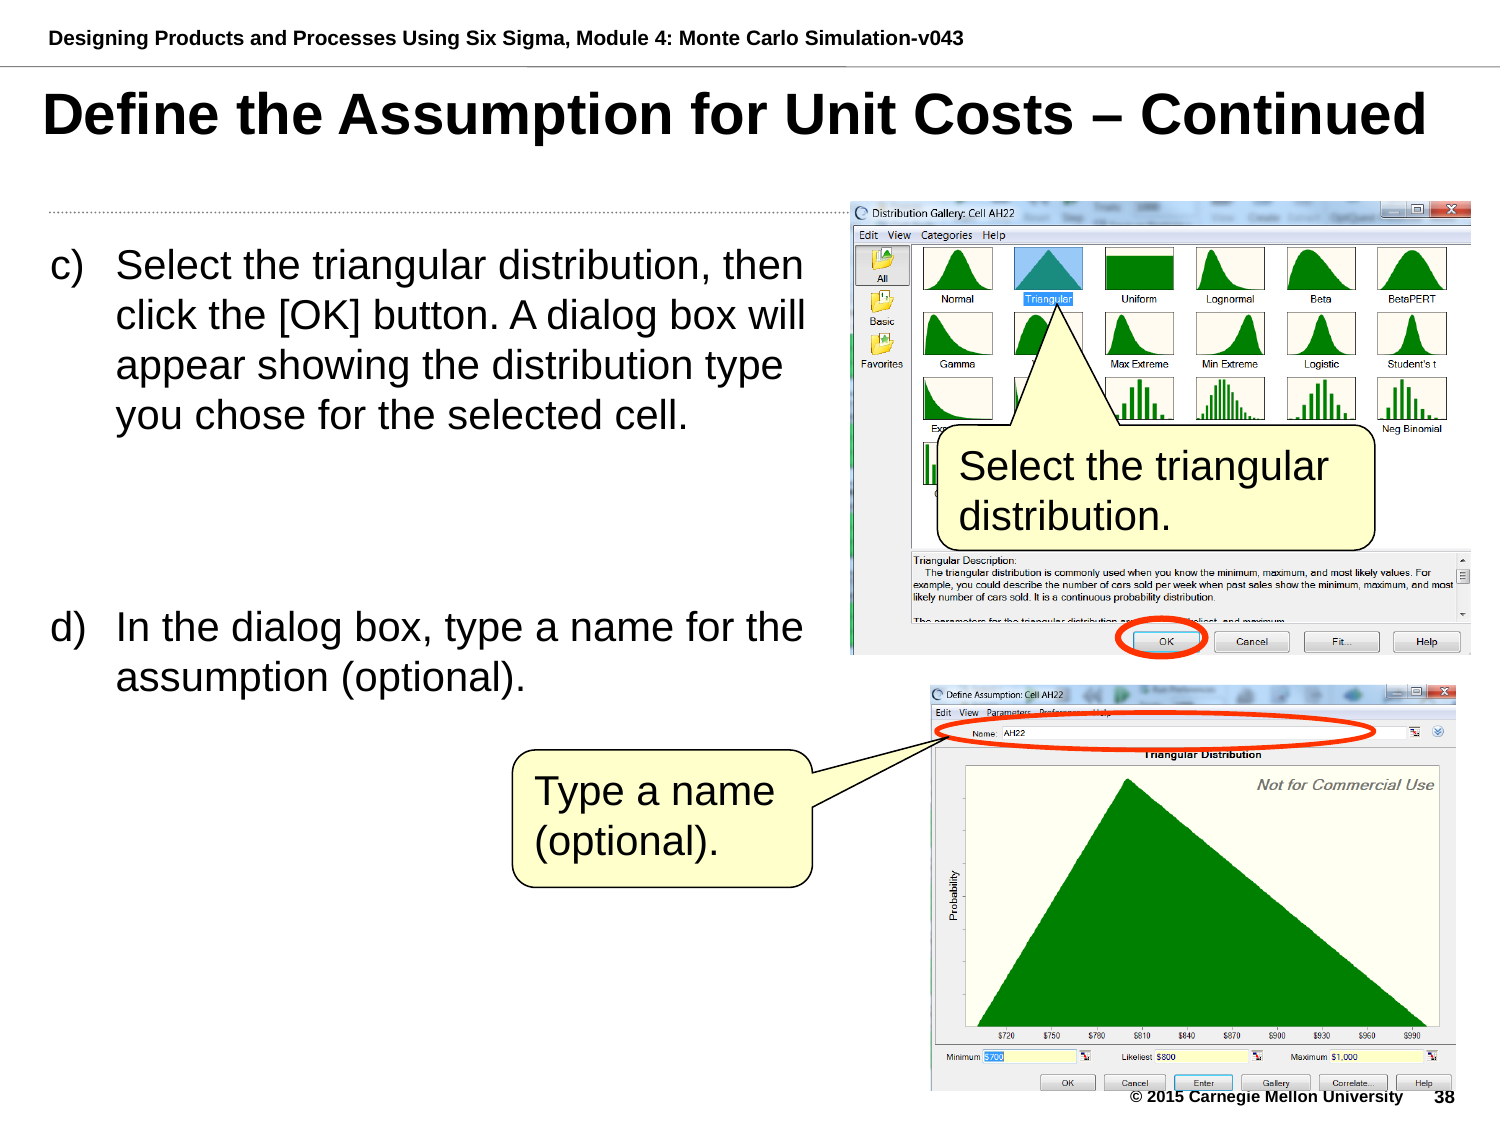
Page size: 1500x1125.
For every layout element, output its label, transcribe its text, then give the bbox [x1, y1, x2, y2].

picture [930, 684, 1456, 1091]
title Define the Assumption for Unit Costs – Continued [42, 89, 1438, 202]
text_box Type a name (optional). [512, 743, 925, 888]
picture [849, 201, 1471, 656]
list Select the triangular distribution, then click the [OK] button. A dialog box will appear showing the distribution type you chose for the selected cell. In the dialog box, type a name for the assumption (optional). [50, 237, 813, 1000]
